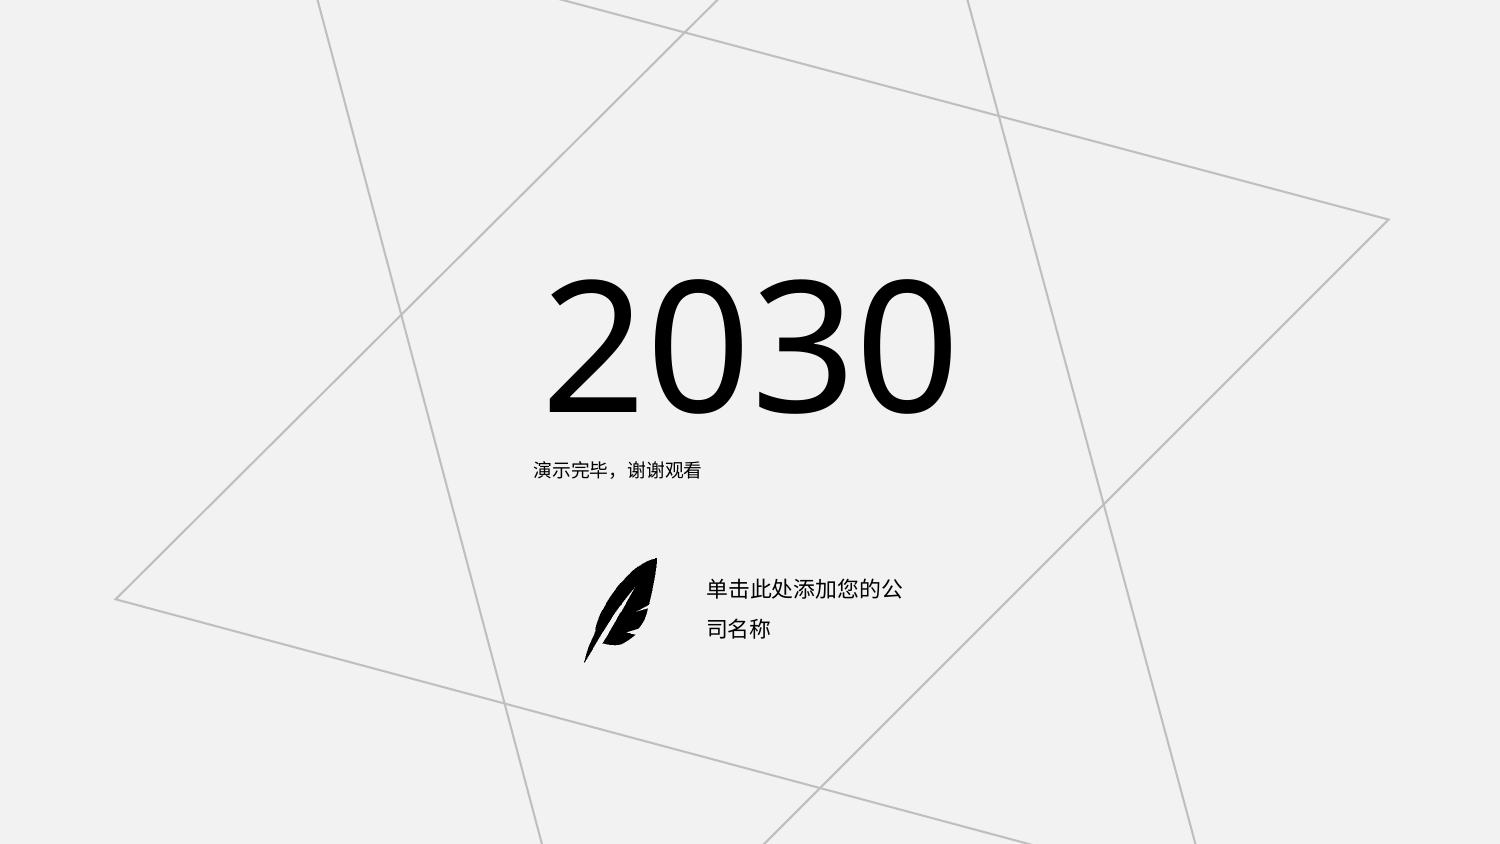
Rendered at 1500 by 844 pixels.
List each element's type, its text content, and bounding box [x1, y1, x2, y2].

text_box 单击此处添加您的公司名称 [691, 555, 919, 649]
text_box 演示完毕，谢谢观看 [518, 450, 983, 489]
text_box [316, 0, 1391, 844]
text_box [113, 315, 503, 705]
text_box 2030 [526, 221, 1035, 457]
text_box [821, 505, 1197, 844]
picture [584, 558, 657, 663]
text_box [684, 0, 1000, 114]
